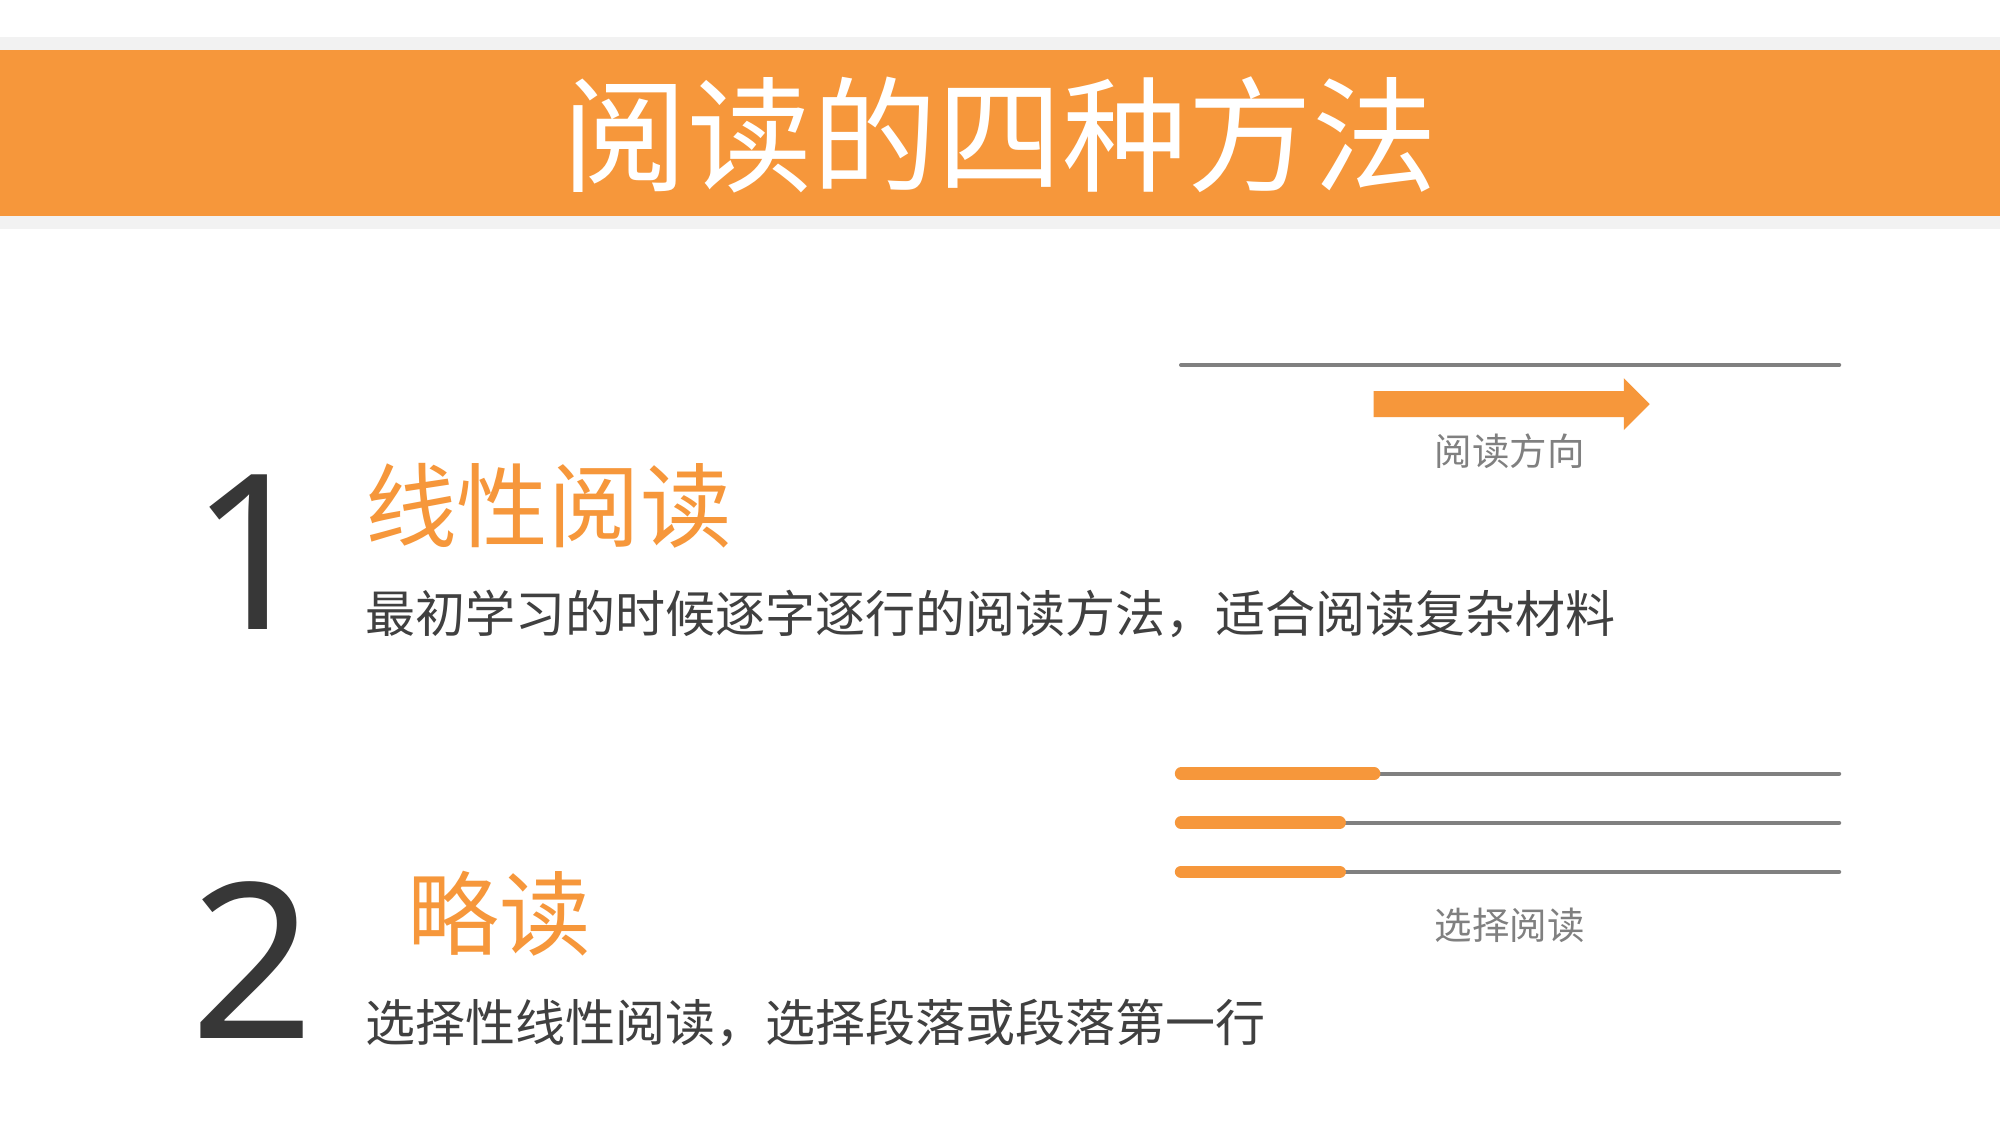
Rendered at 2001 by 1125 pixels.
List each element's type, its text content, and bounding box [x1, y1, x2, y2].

text_box [1372, 375, 1652, 433]
text_box 选择阅读 [1420, 894, 1600, 955]
text_box 阅读的四种方法 [547, 49, 1453, 215]
text_box 线性阅读 最初学习的时候逐字逐行的阅读方法，适合阅读复杂材料 [350, 441, 1650, 650]
text_box 阅读方向 [1420, 420, 1600, 481]
text_box 2 [175, 814, 330, 1089]
text_box 略读 选择性线性阅读，选择段落或段落第一行 [350, 849, 1650, 1059]
text_box [0, 42, 2000, 223]
text_box 1 [175, 405, 330, 681]
